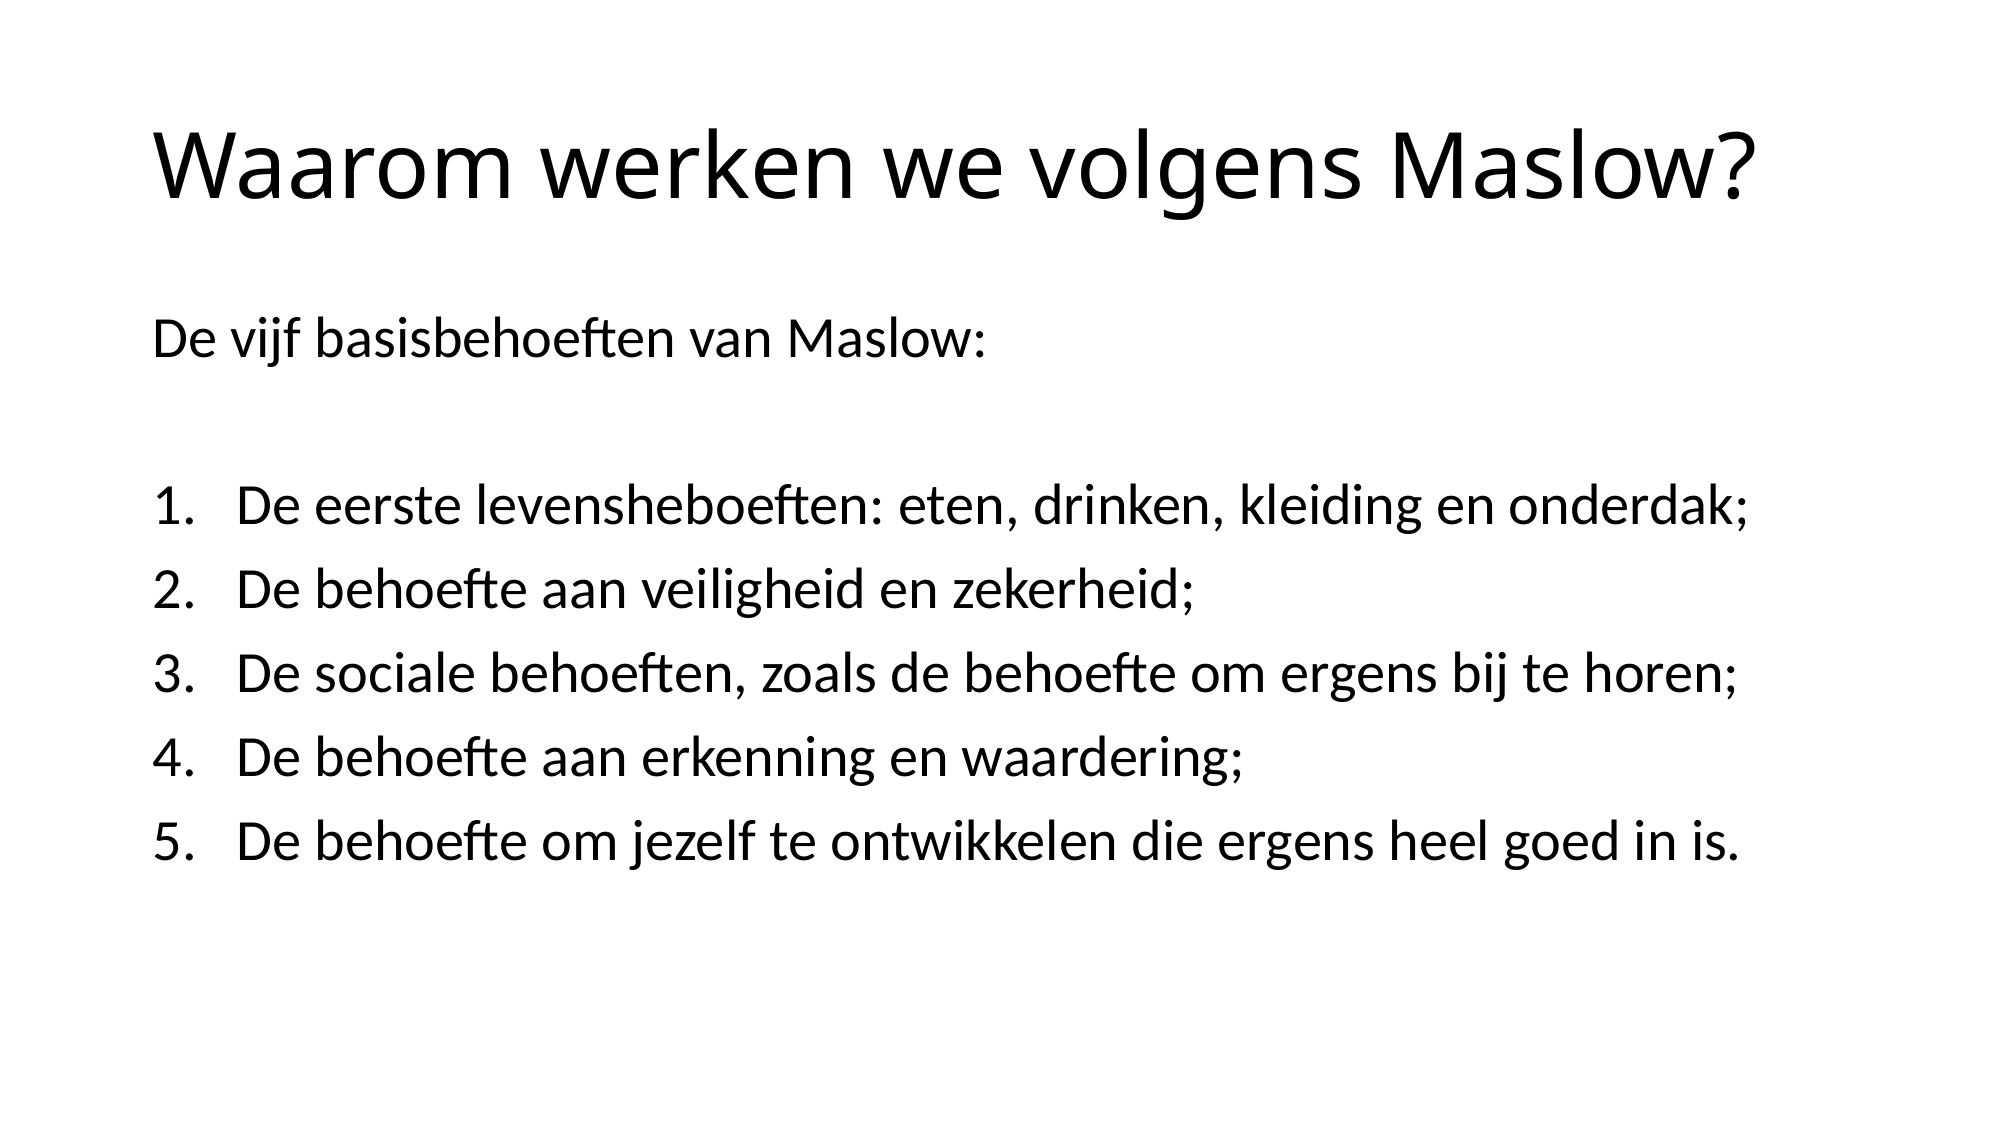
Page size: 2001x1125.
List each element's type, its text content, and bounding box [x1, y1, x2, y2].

title Waarom werken we volgens Maslow? [137, 59, 1863, 278]
list De vijf basisbehoeften van Maslow: De eerste levensheboeften: eten, drinken, kleiding en onderdak; De behoefte aan veiligheid en zekerheid; De sociale behoeften, zoals de behoefte om ergens bij te horen; De behoefte aan erkenning en waardering; De behoefte om jezelf te ontwikkelen die ergens heel goed in is. [137, 299, 1863, 1014]
